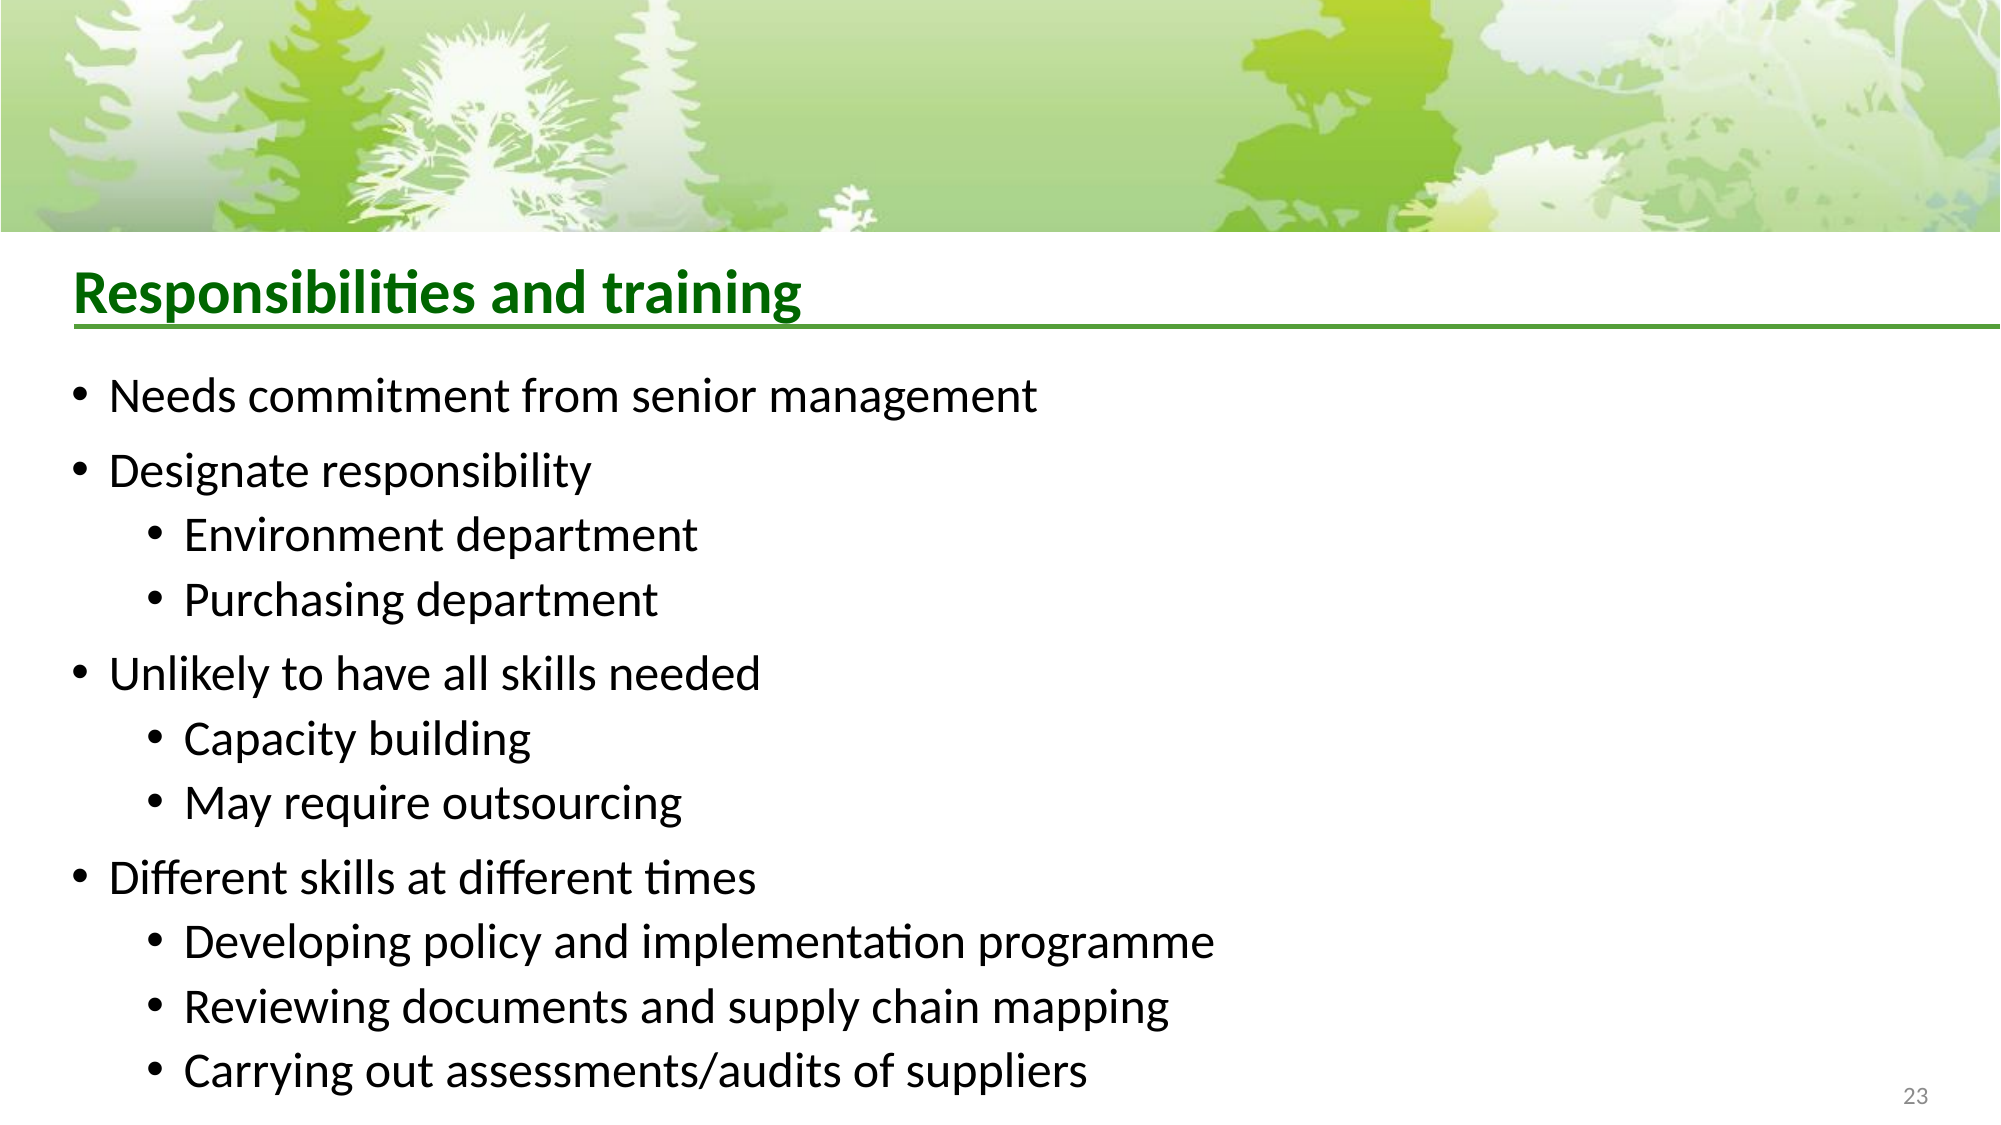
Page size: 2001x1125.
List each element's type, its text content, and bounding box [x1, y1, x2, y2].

picture [0, 0, 2000, 232]
title Responsibilities and training [58, 184, 1784, 402]
list Needs commitment from senior management Designate responsibility Environment department Purchasing department Unlikely to have all skills needed Capacity building May require outsourcing Different skills at different times Developing policy and implementation programme Reviewing documents and supply chain mapping Carrying out assessments/audits of suppliers [56, 361, 1407, 1125]
slide_number 23 [1493, 1065, 1944, 1125]
